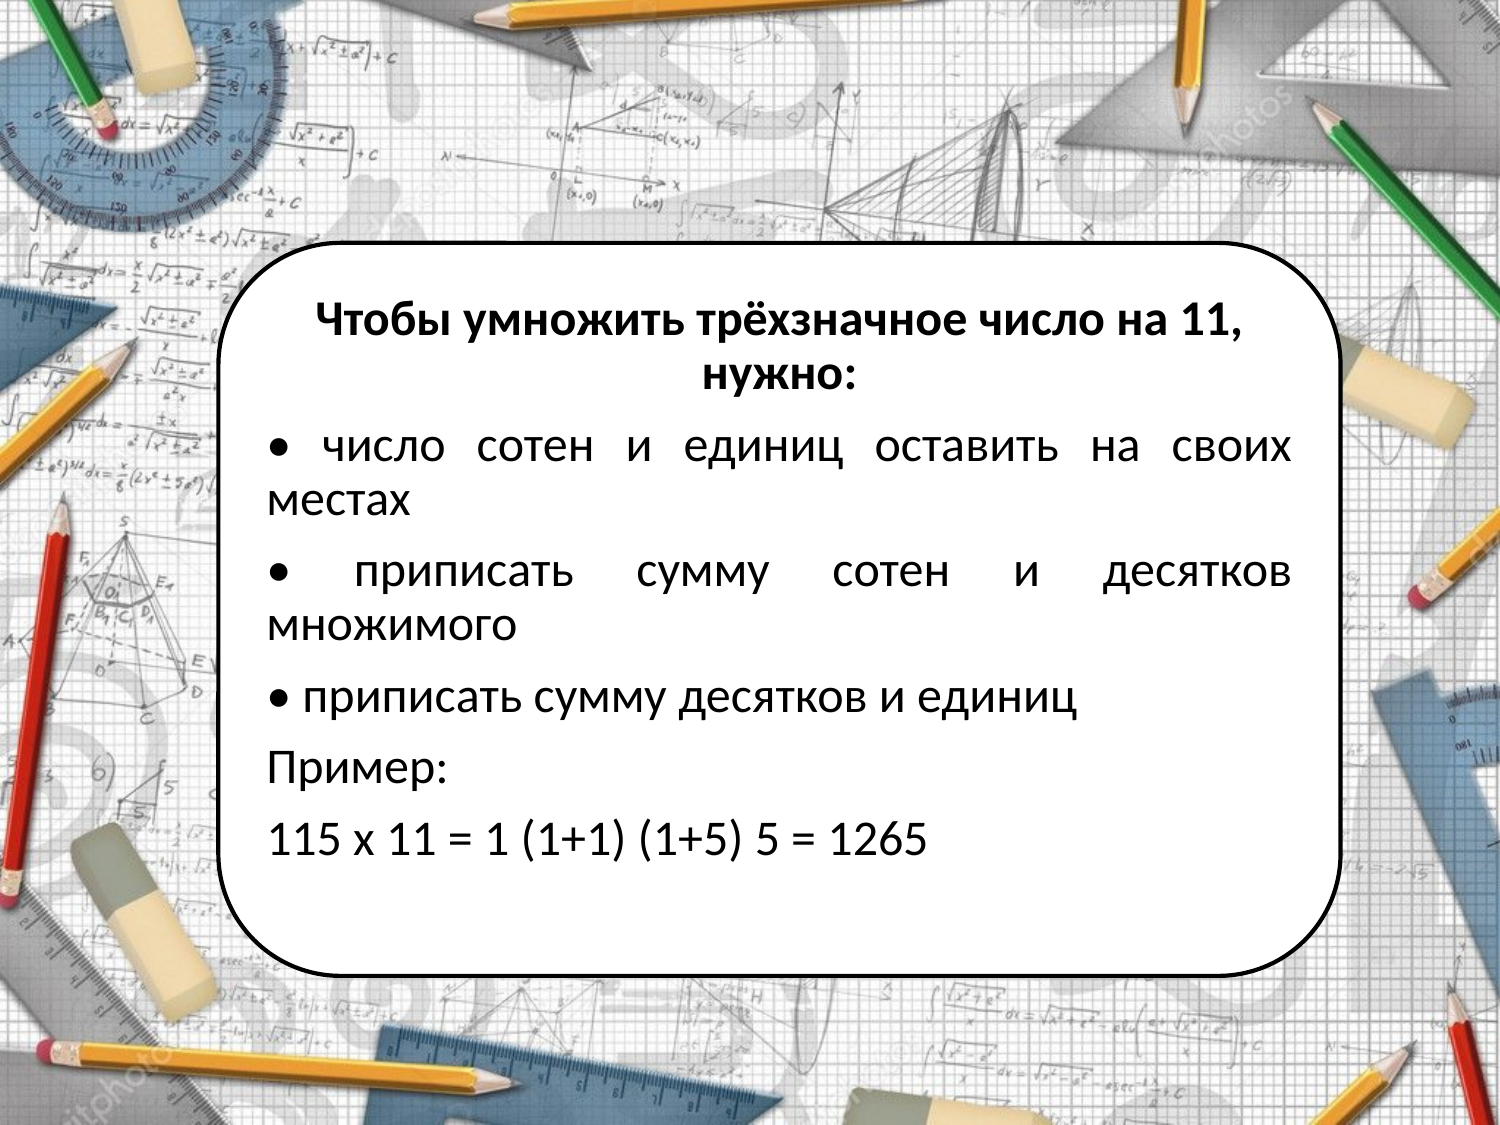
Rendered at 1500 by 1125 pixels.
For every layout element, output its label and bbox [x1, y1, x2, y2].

picture [0, 0, 1500, 1125]
text_box [218, 242, 1341, 977]
